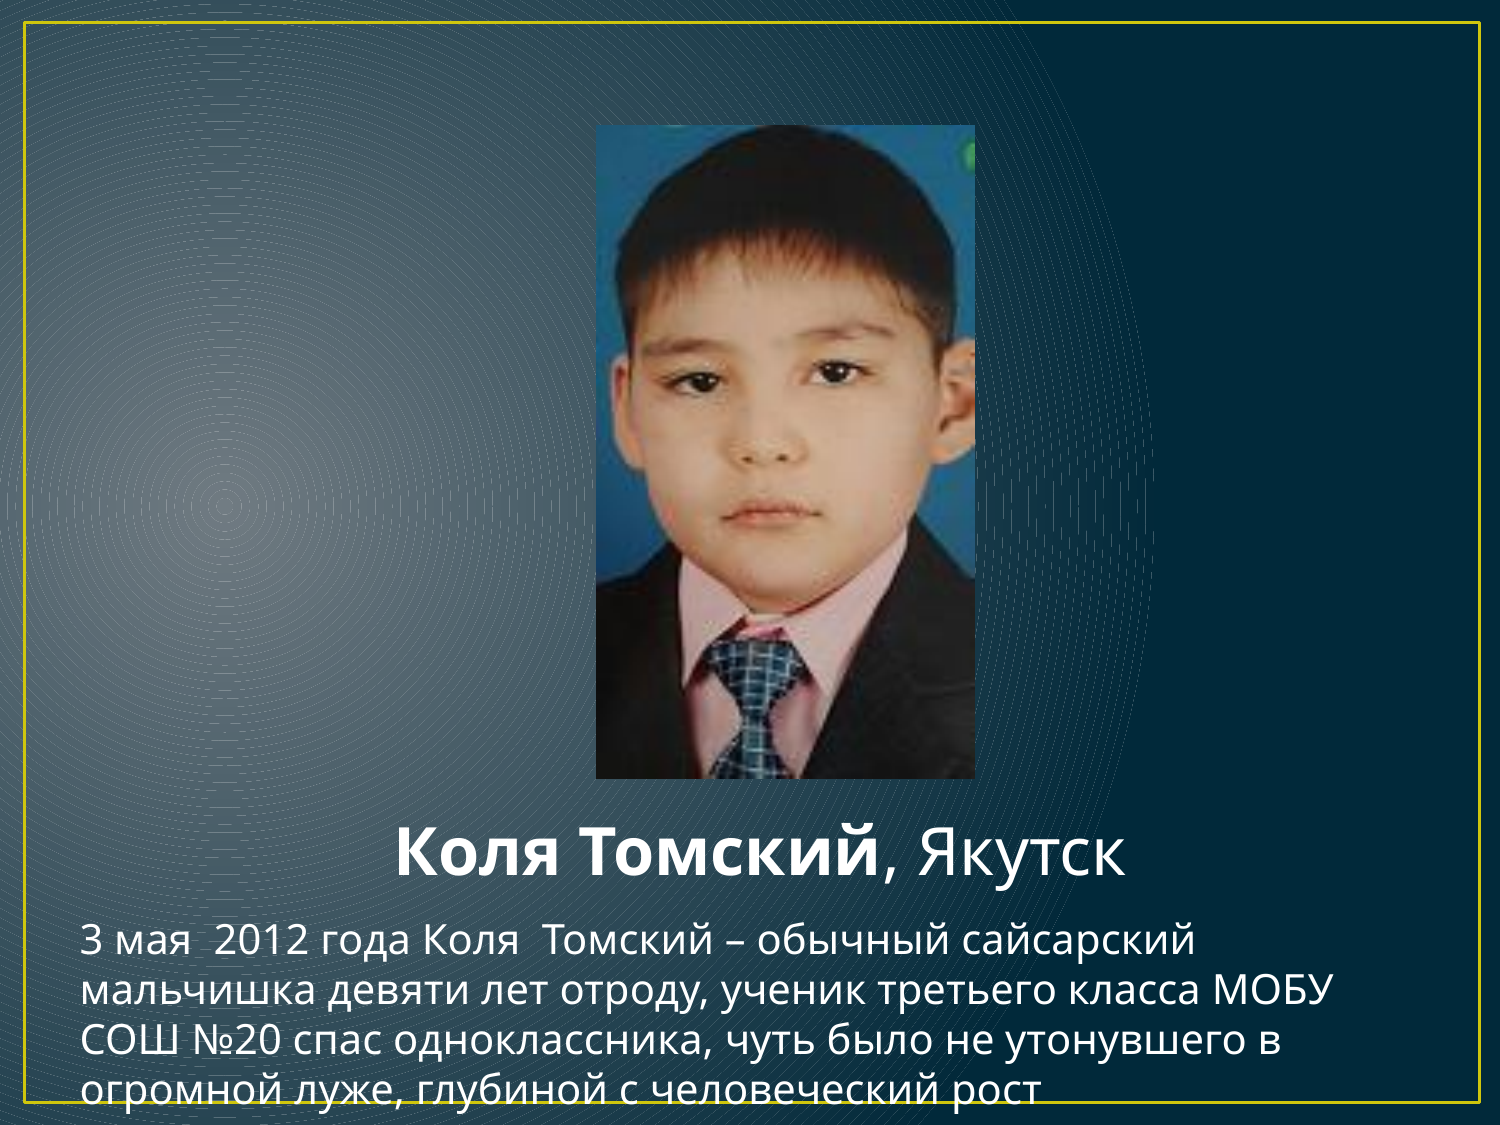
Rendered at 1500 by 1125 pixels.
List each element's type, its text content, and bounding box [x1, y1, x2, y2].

text_box 3 мая 2012 года Коля Томский – обычный сайсарский мальчишка девяти лет отроду, ученик третьего класса МОБУ СОШ №20 спас одноклассника, чуть было не утонувшего в огромной луже, глубиной с человеческий рост [64, 905, 1459, 1120]
text_box Коля Томский, Якутск [378, 801, 1143, 896]
picture [596, 125, 975, 779]
